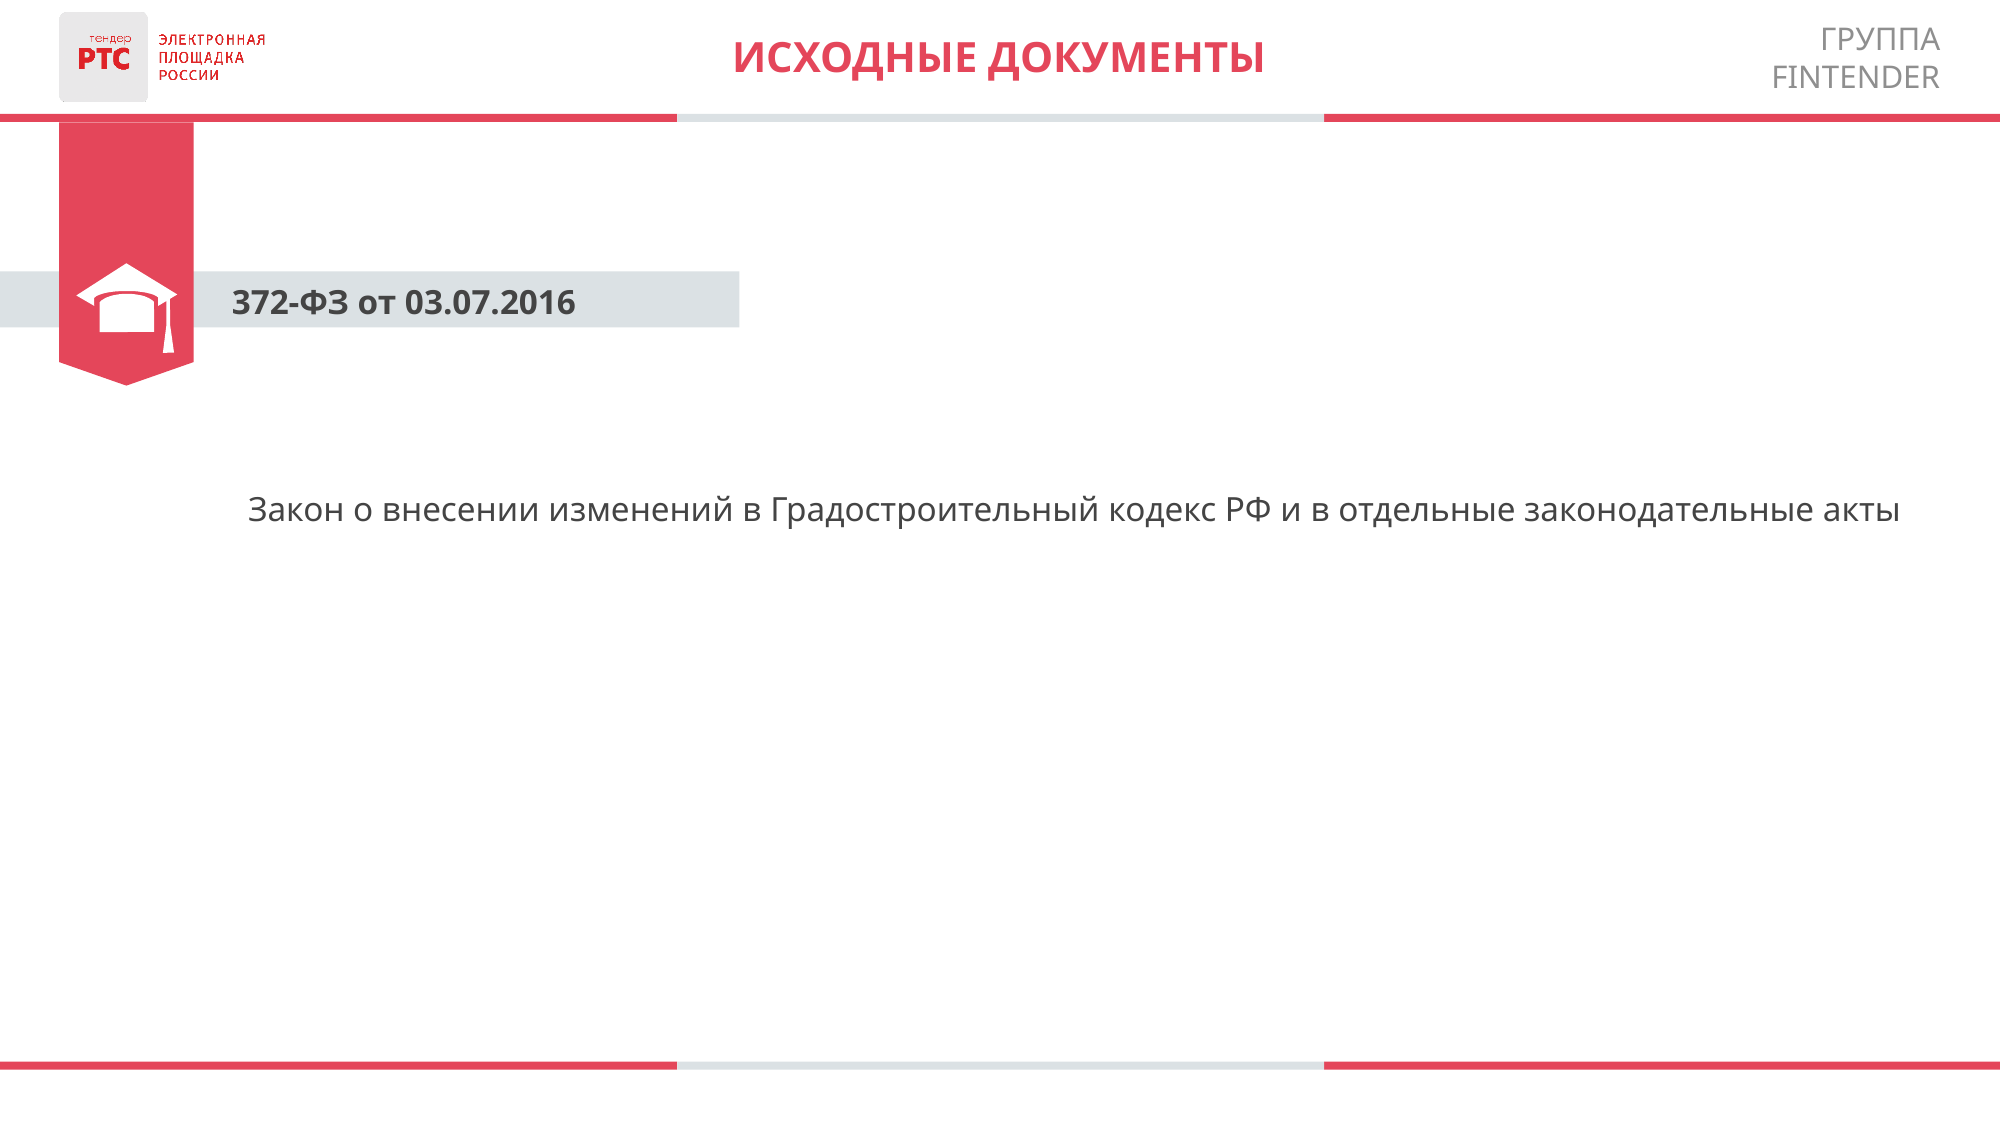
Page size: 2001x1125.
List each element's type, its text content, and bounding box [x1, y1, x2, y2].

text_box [76, 263, 178, 353]
text_box [0, 270, 58, 328]
picture [59, 12, 265, 102]
text_box Исходные документы [321, 28, 1678, 143]
text_box [58, 121, 195, 387]
text_box [195, 270, 741, 328]
text_box Закон о внесении изменений в Градостроительный кодекс РФ и в отдельные законодательные акты [233, 480, 2000, 536]
text_box 372-ФЗ от 03.07.2016 [231, 281, 740, 322]
